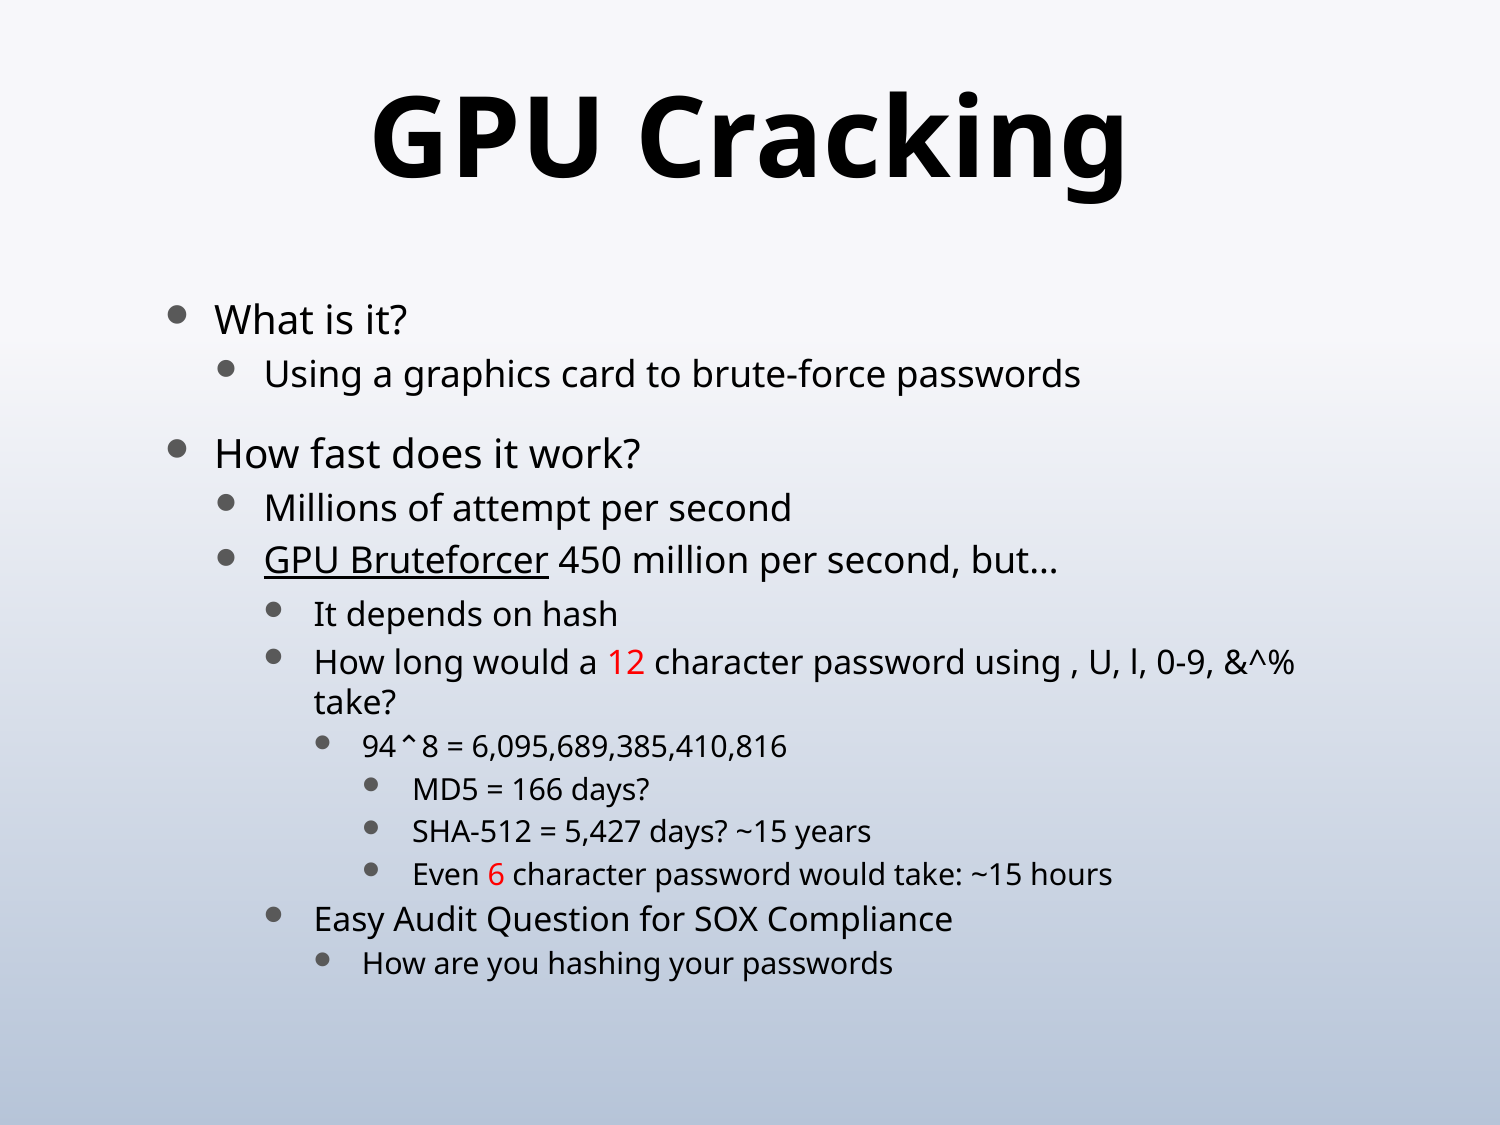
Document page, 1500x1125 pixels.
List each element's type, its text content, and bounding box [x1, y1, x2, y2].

title GPU Cracking [150, 37, 1350, 245]
list What is it? Using a graphics card to brute-force passwords How fast does it work? Millions of attempt per second GPU Bruteforcer 450 million per second, but… It depends on hash How long would a 12 character password using , U, l, 0-9, &^% take? 94⌃8 = 6,095,689,385,410,816 MD5 = 166 days? SHA-512 = 5,427 days? ~15 years Even 6 character password would take: ~15 hours Easy Audit Question for SOX Compliance How are you hashing your passwords [150, 286, 1350, 993]
